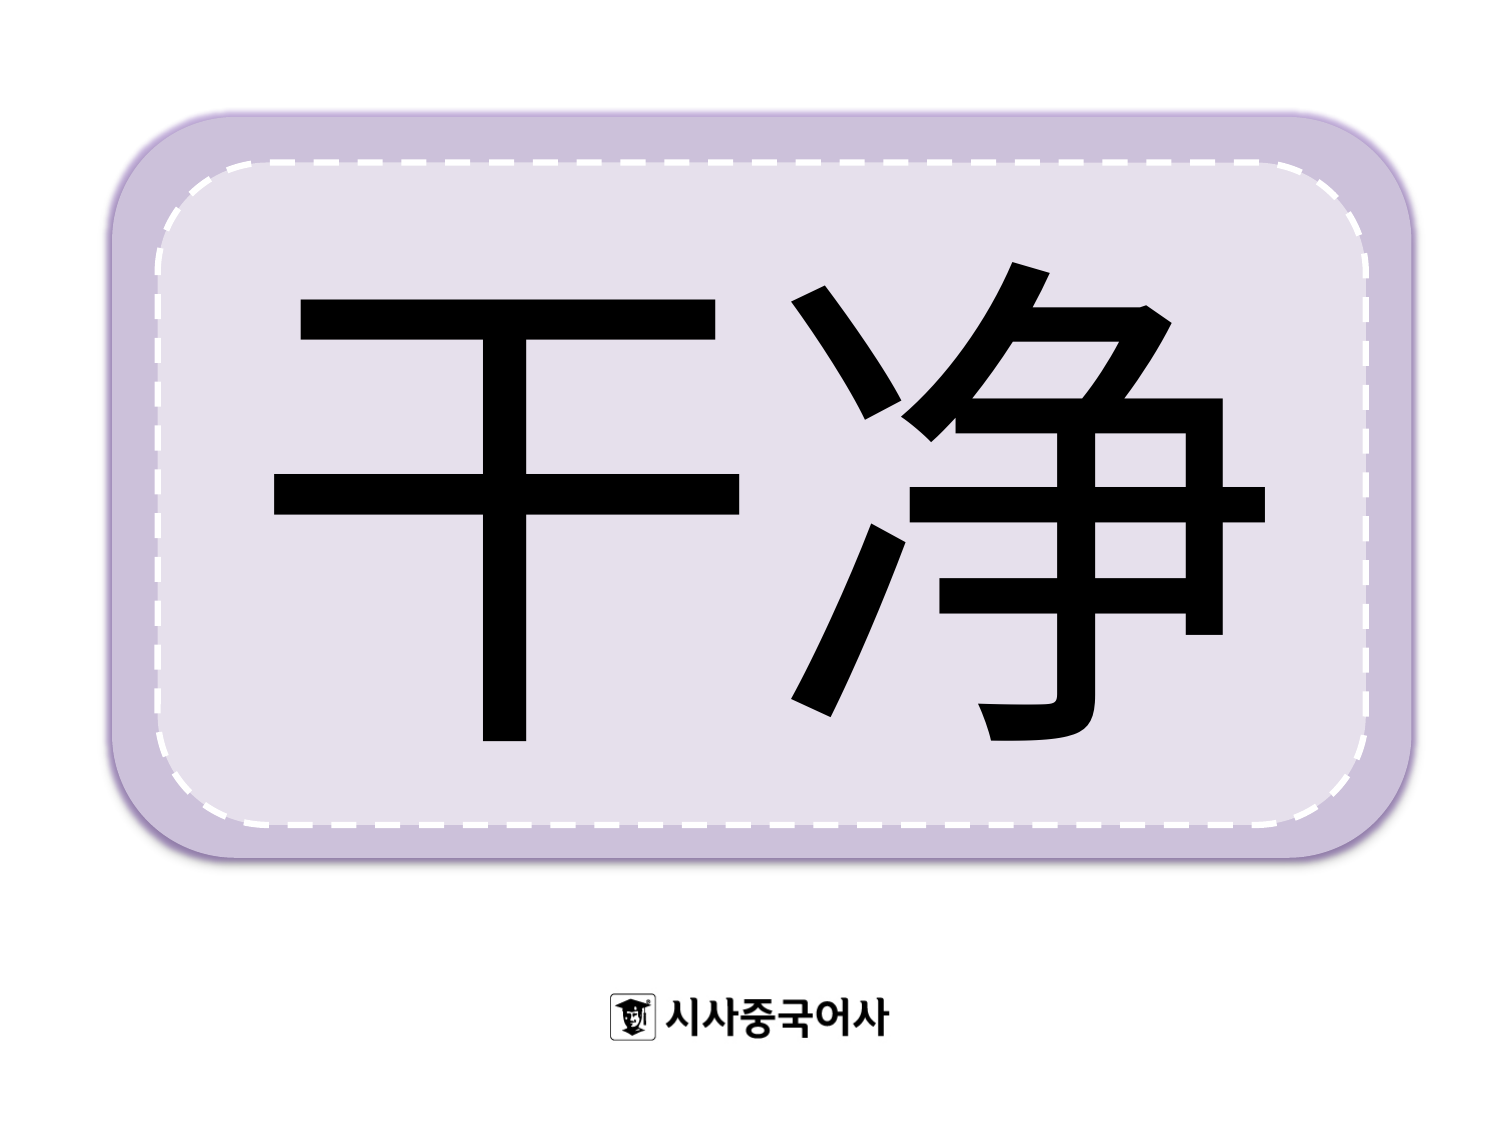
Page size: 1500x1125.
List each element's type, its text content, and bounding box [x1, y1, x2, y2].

picture [602, 987, 898, 1047]
text_box 干净 [162, 160, 1371, 824]
